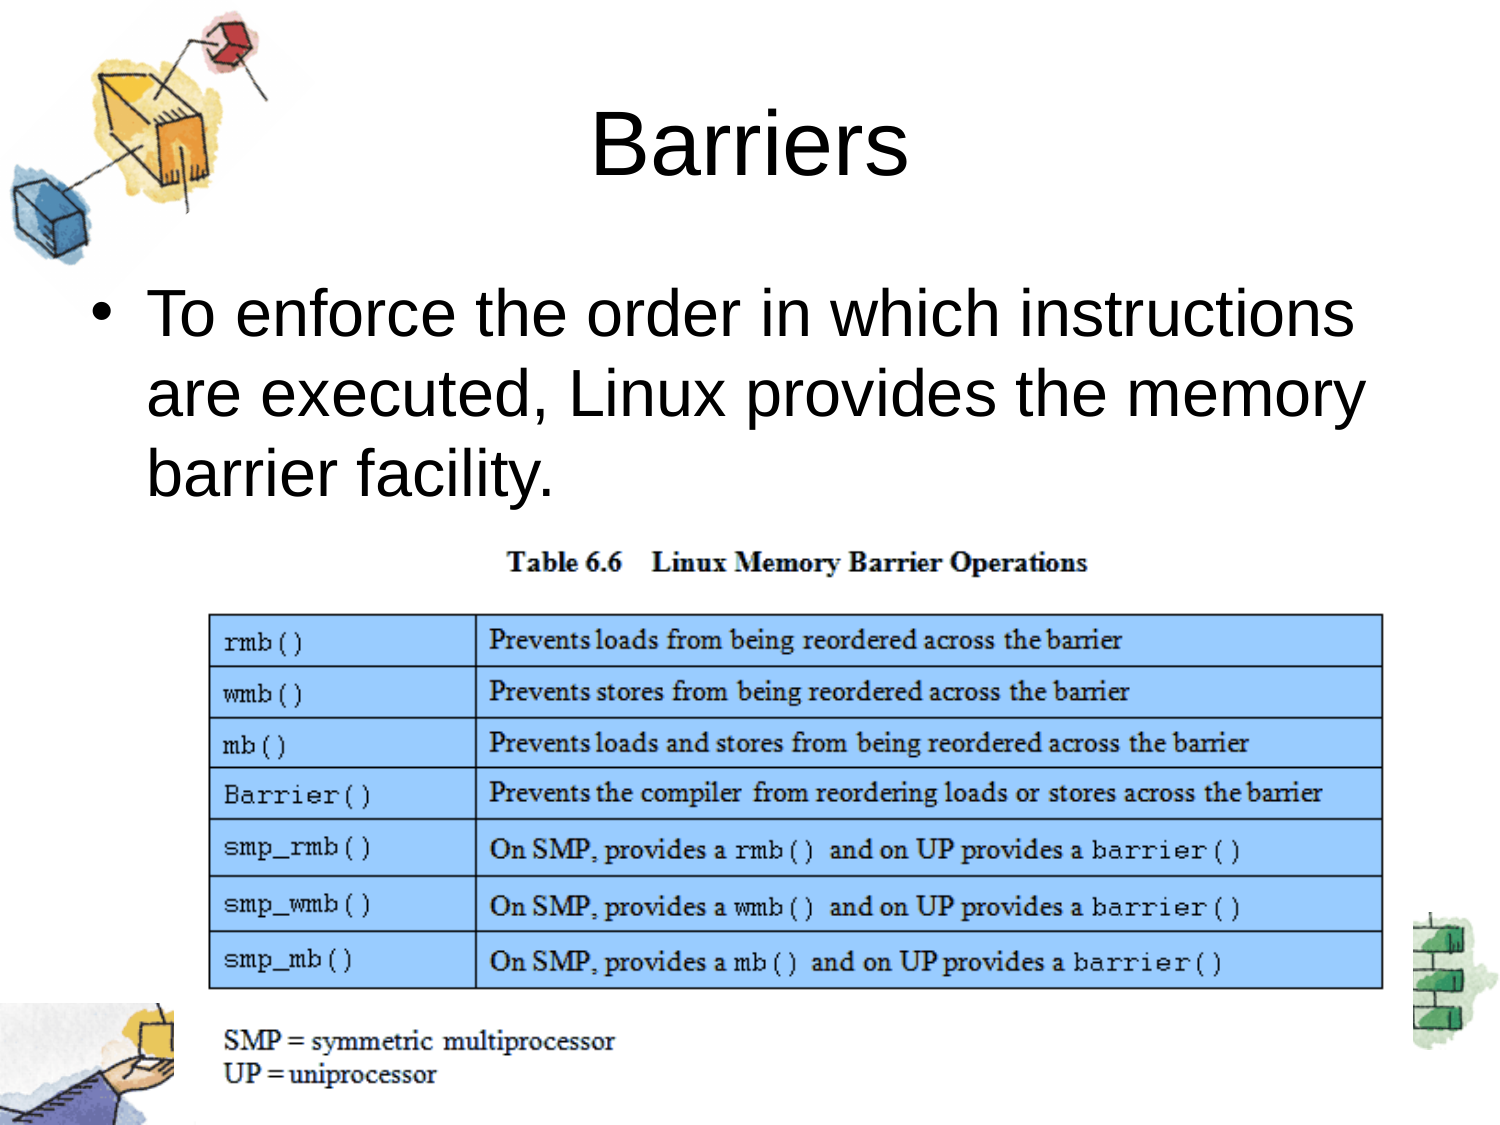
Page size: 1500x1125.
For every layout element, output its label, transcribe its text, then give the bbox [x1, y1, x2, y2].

list To enforce the order in which instructions are executed, Linux provides the memory barrier facility. [74, 262, 1426, 1076]
picture [0, 85, 167, 305]
title Barriers [74, 44, 1426, 233]
picture [1426, 912, 1500, 1050]
picture [114, 0, 274, 44]
picture [0, 537, 1413, 1125]
